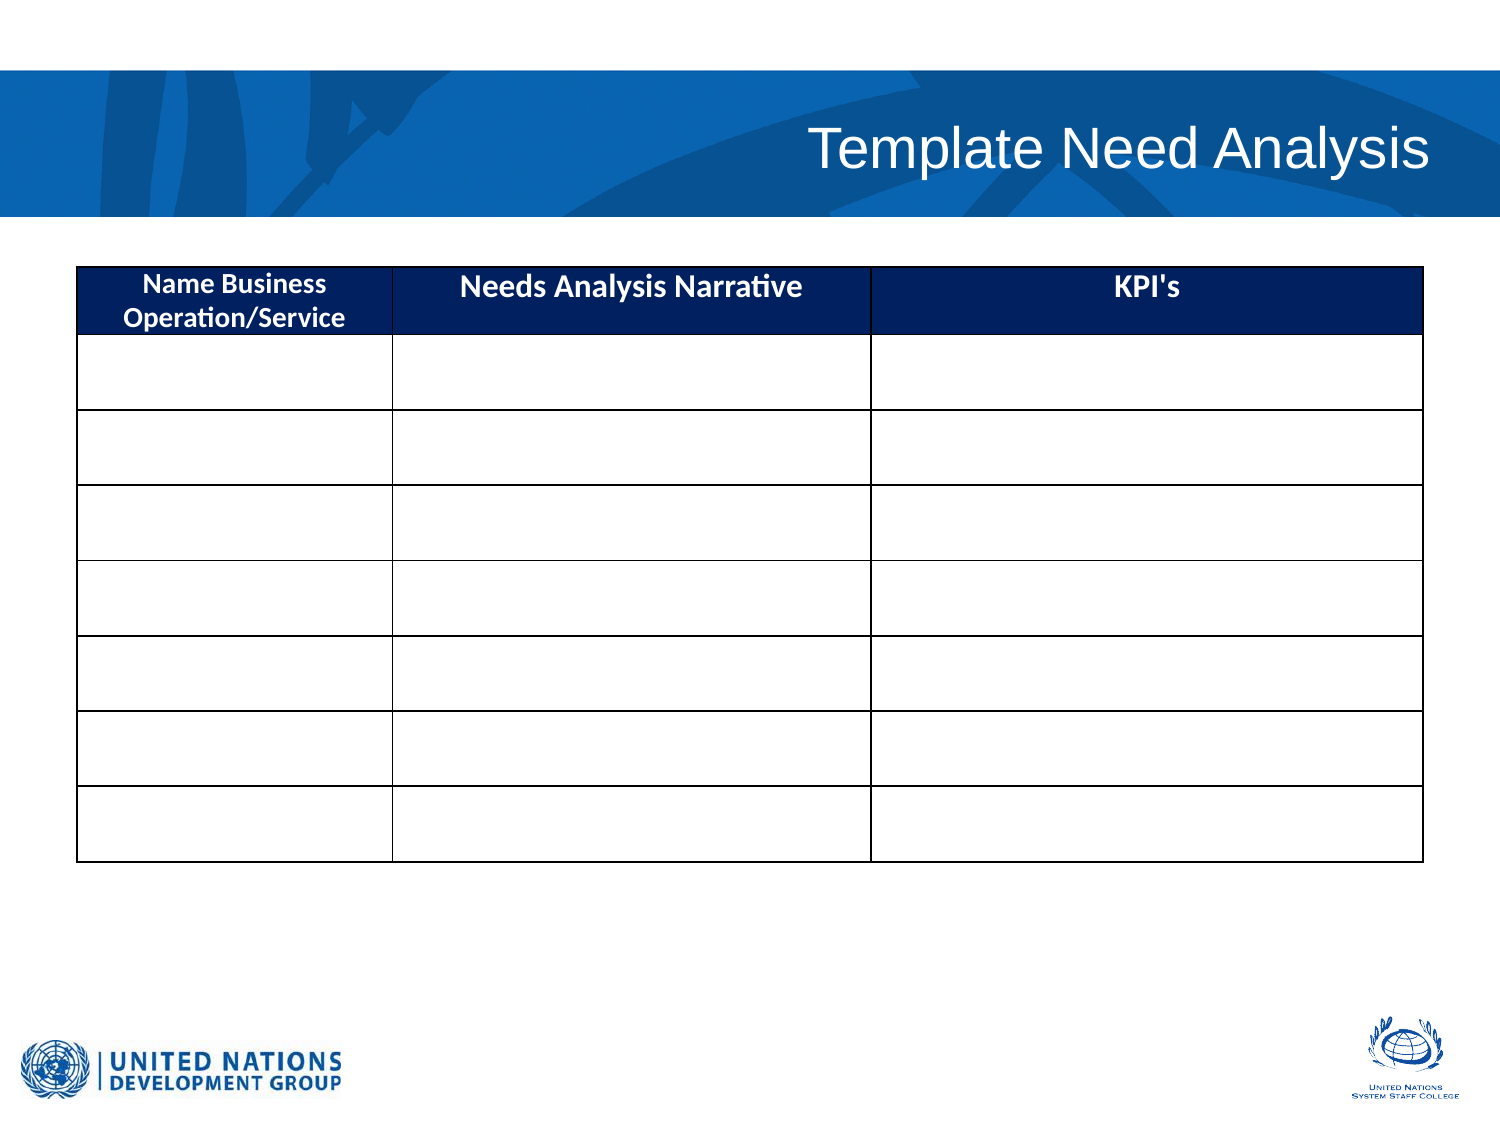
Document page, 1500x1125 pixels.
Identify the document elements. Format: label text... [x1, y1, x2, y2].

table_cell [78, 411, 392, 484]
table_header Name Business Operation/Service [78, 268, 392, 334]
table_cell [872, 637, 1422, 710]
title Template Need Analysis [171, 94, 1447, 195]
table_cell [393, 712, 870, 785]
table_cell [872, 486, 1422, 560]
table_cell [78, 637, 392, 710]
picture [1352, 1016, 1459, 1099]
table_cell [393, 335, 870, 409]
table_header Needs Analysis Narrative [393, 268, 870, 334]
table_cell [78, 486, 392, 560]
picture [21, 1040, 341, 1099]
table_cell [78, 335, 392, 409]
table_cell [393, 411, 870, 484]
table_header KPI's [872, 268, 1422, 334]
picture [0, 70, 1500, 217]
table_cell [393, 486, 870, 560]
table_cell [872, 411, 1422, 484]
table_cell [78, 561, 392, 635]
table_cell [393, 561, 870, 635]
table_cell [872, 335, 1422, 409]
table_cell [872, 787, 1422, 861]
table_cell [872, 712, 1422, 785]
table_cell [393, 787, 870, 861]
table_cell [78, 712, 392, 785]
table_cell [78, 787, 392, 861]
table_cell [393, 637, 870, 710]
table_cell [872, 561, 1422, 635]
